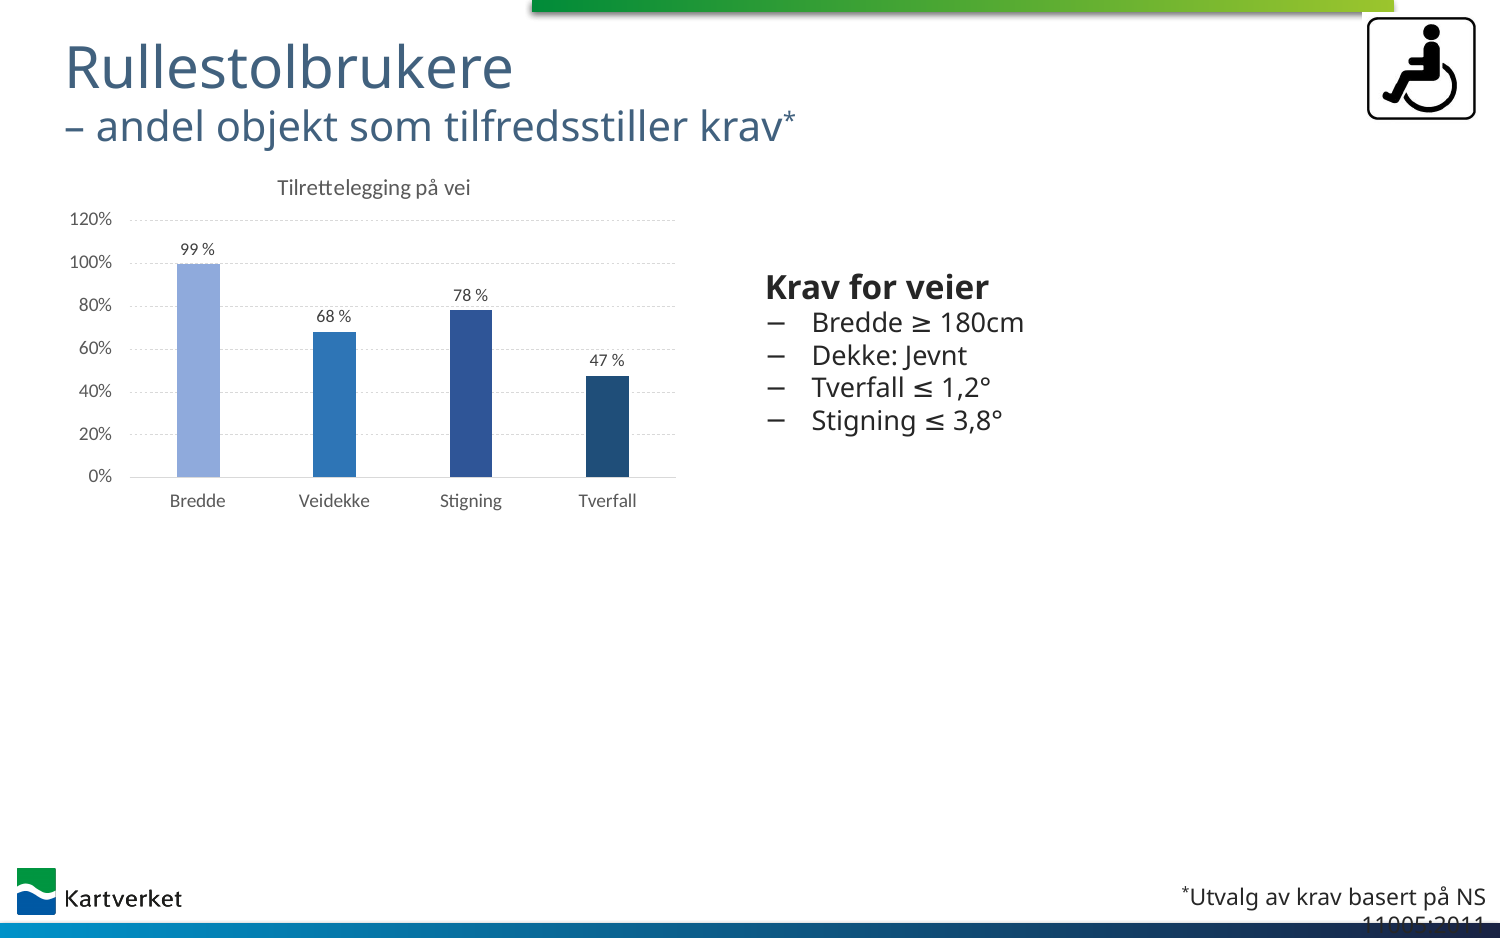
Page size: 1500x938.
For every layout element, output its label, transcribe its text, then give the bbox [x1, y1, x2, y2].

picture [62, 166, 687, 519]
text_box Rullestolbrukere – andel objekt som tilfredsstiller krav* [49, 25, 1431, 158]
picture [1362, 12, 1481, 126]
text_box *Utvalg av krav basert på NS 11005:2011 [1068, 873, 1500, 938]
text_box Krav for veier Bredde ≥ 180cm Dekke: Jevnt Tverfall ≤ 1,2° Stigning ≤ 3,8° [750, 258, 1234, 444]
